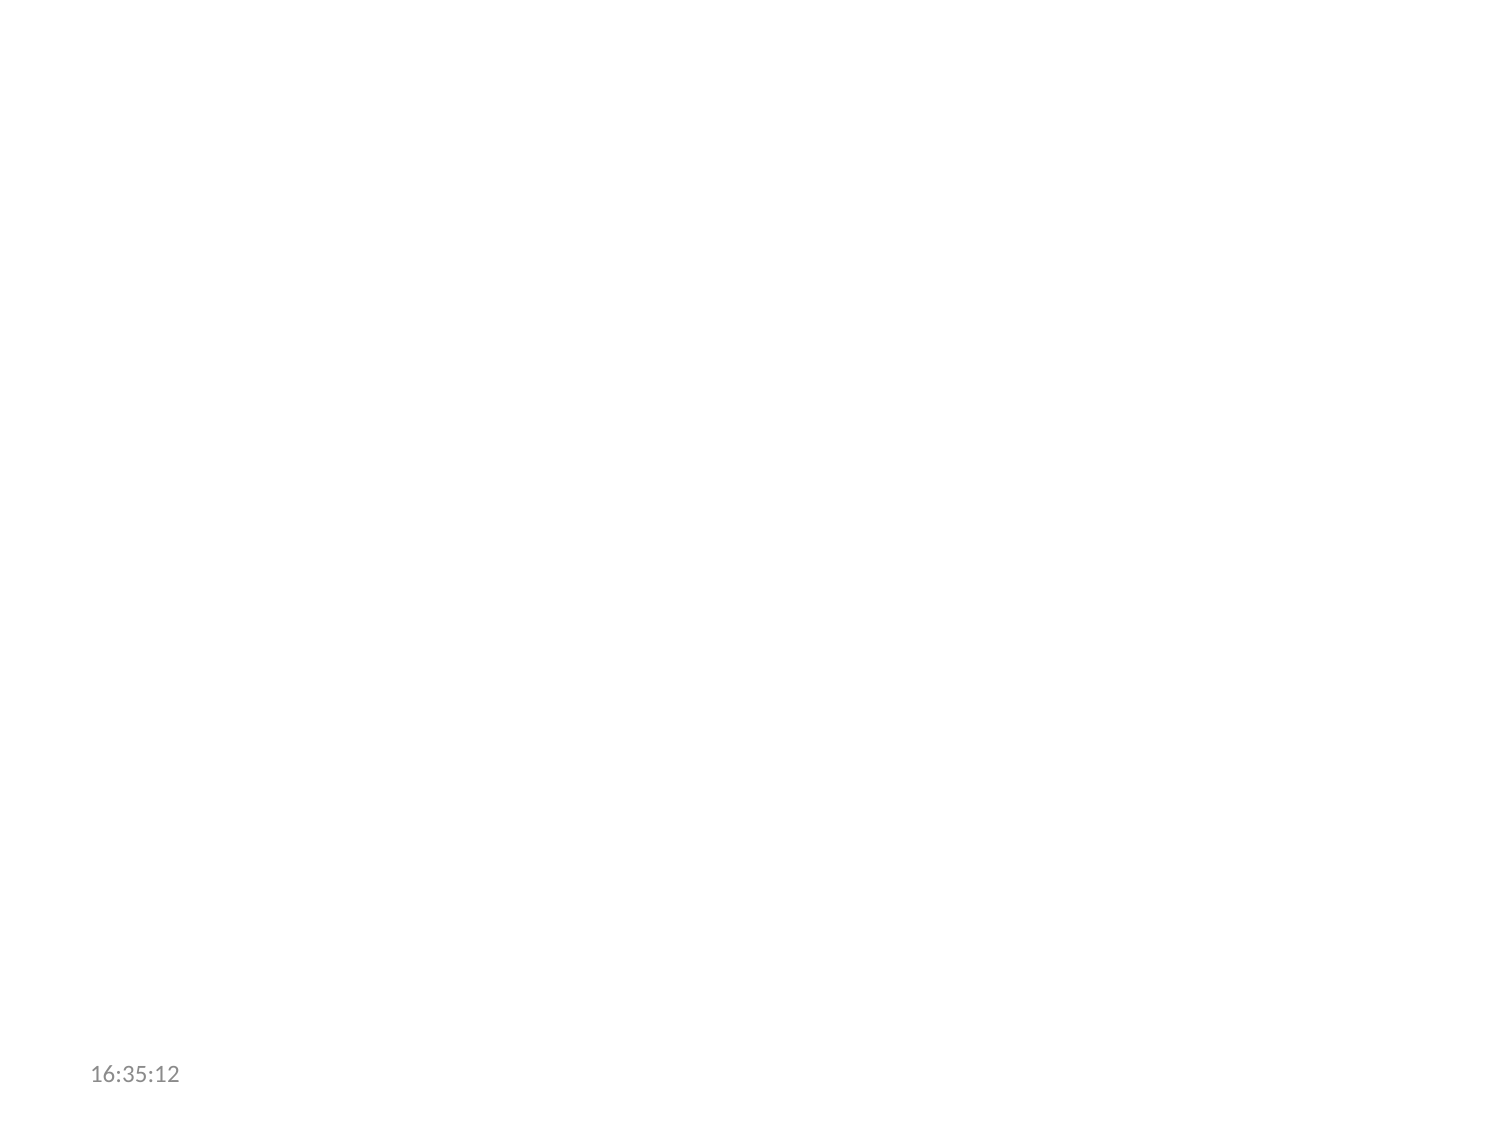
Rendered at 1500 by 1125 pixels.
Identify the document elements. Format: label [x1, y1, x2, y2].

slide_number [75, 1042, 425, 1103]
